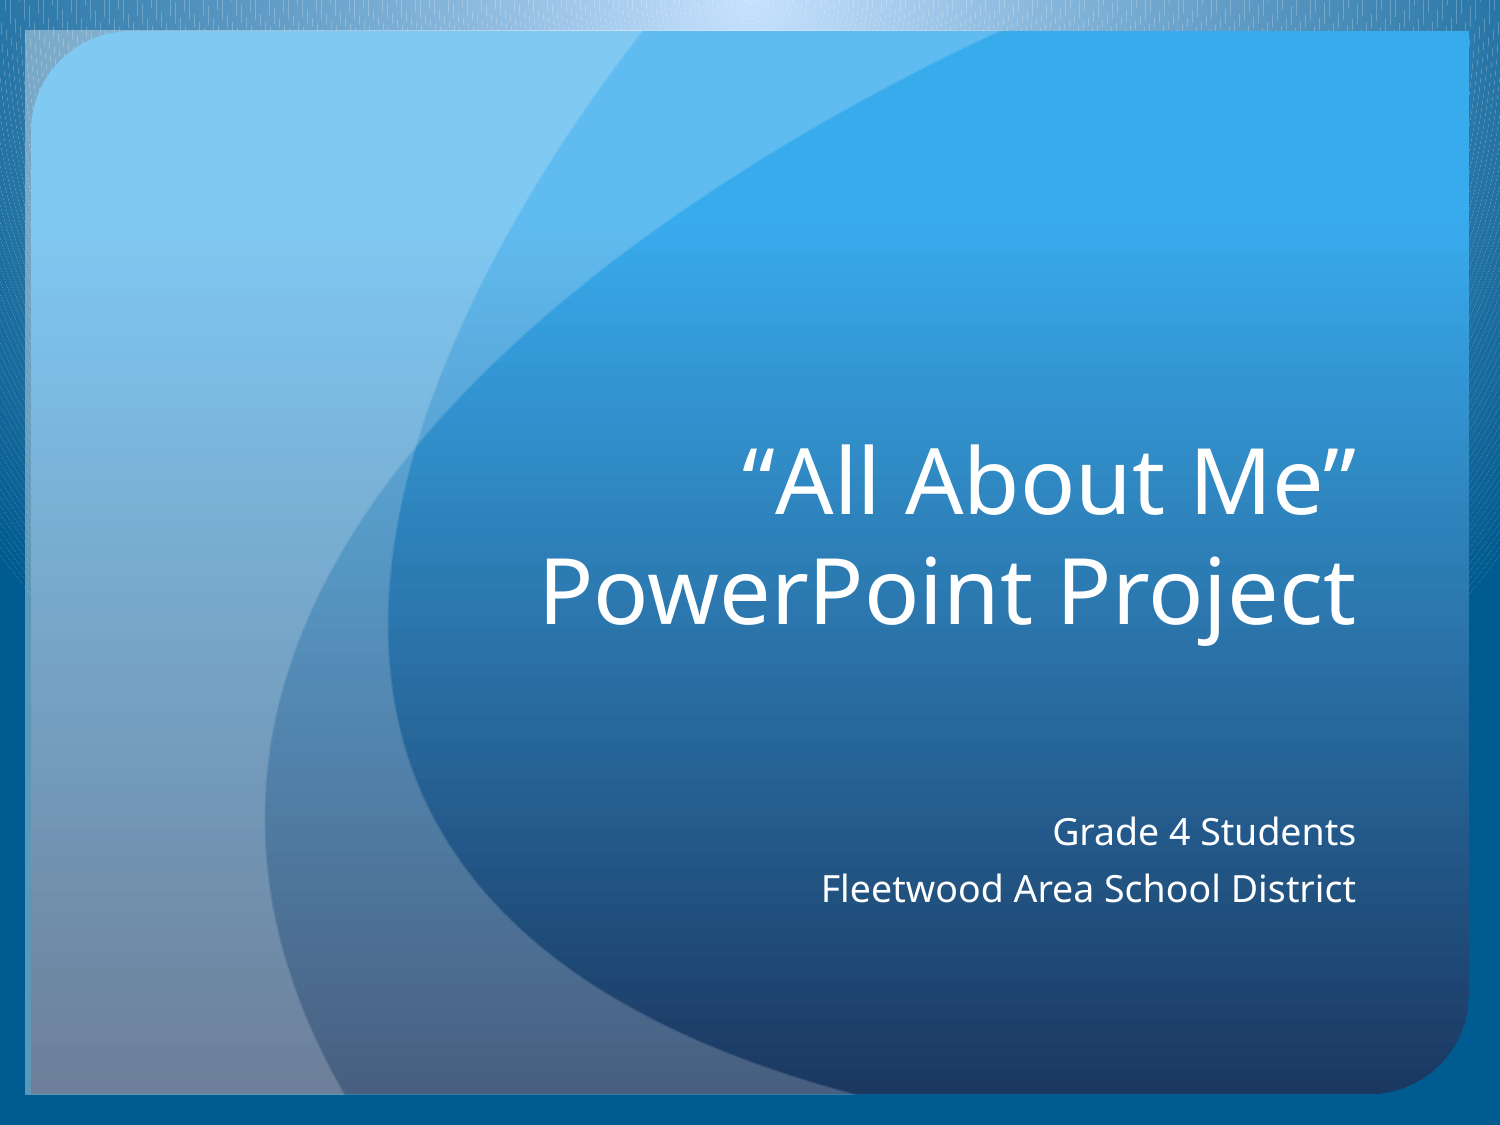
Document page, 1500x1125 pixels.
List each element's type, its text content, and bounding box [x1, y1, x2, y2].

picture [25, 30, 1474, 1095]
title “All About Me” PowerPoint Project [262, 408, 1372, 650]
subtitle Grade 4 Students Fleetwood Area School District [262, 800, 1372, 939]
